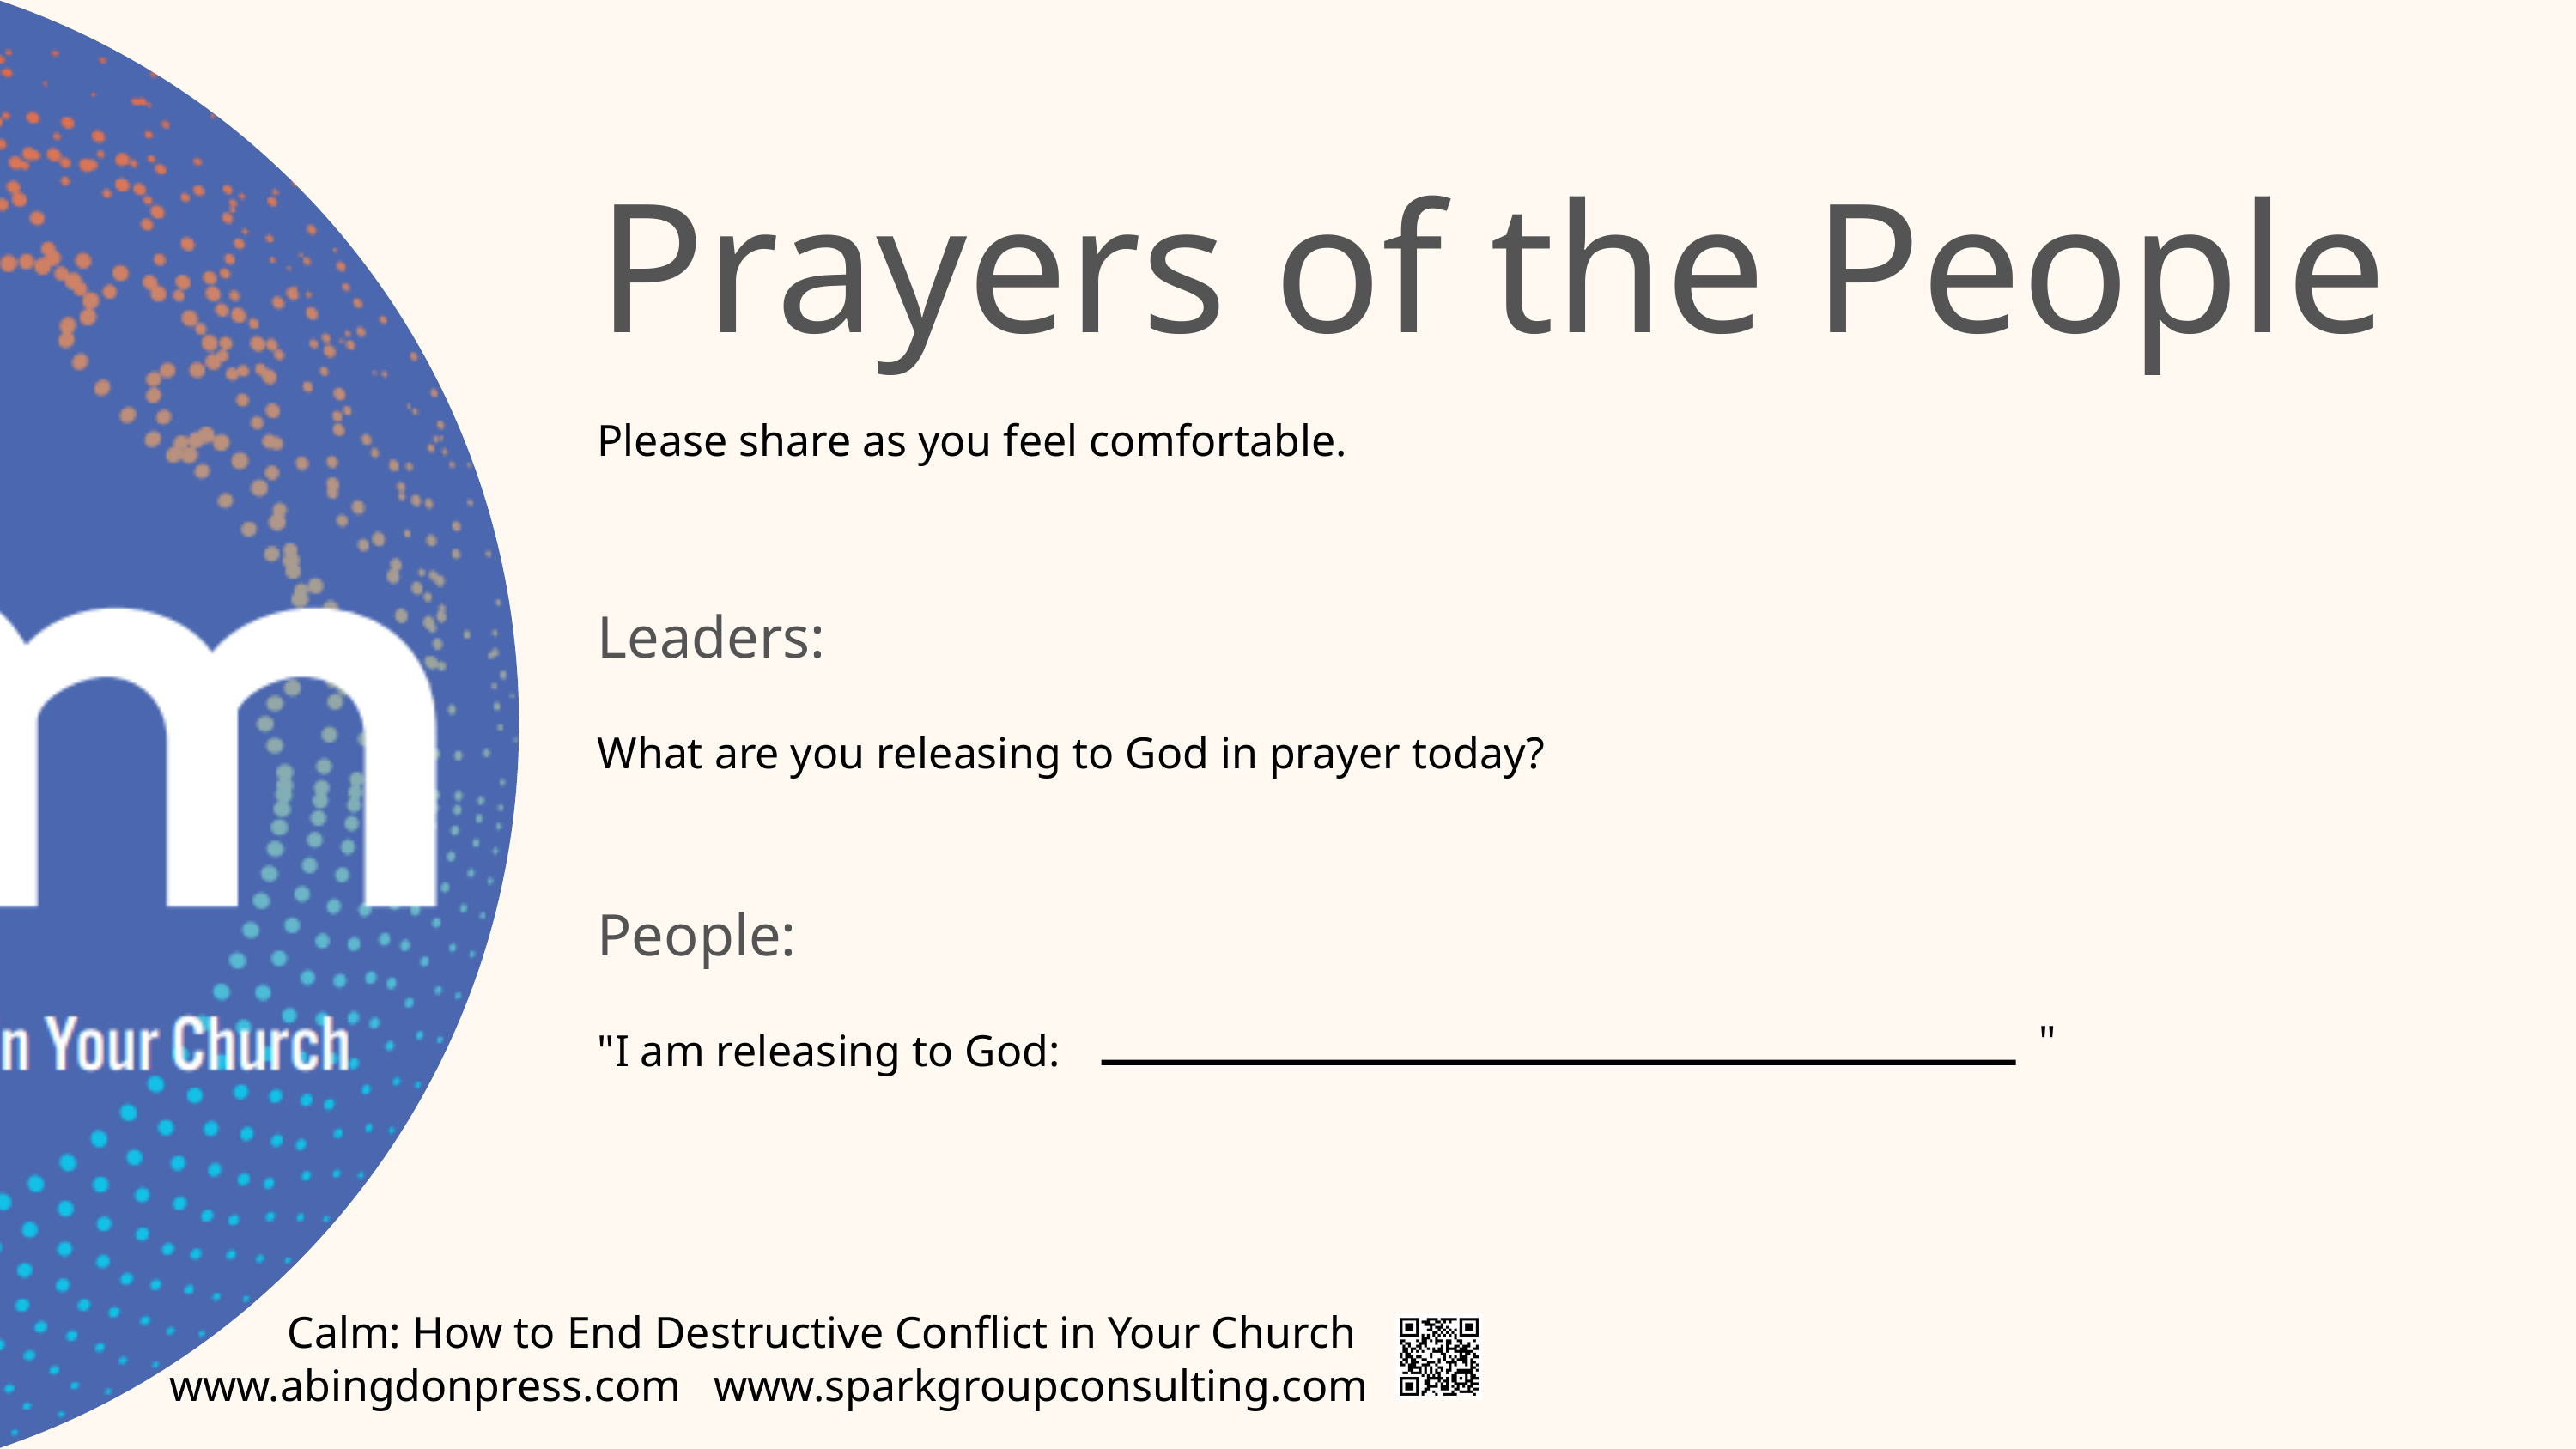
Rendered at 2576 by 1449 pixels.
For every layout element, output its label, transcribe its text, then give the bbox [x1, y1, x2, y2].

text_box "I am releasing to God: [597, 1015, 2432, 1076]
text_box www.sparkgroupconsulting.com [714, 1357, 1418, 1410]
text_box Please share as you feel comfortable. [597, 404, 2039, 465]
text_box www.abingdonpress.com [524, 1357, 714, 1410]
text_box [1418, 1313, 1483, 1400]
text_box Prayers of the People [597, 118, 2522, 369]
text_box People: [597, 887, 1606, 967]
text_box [0, 0, 519, 1449]
text_box Calm: How to End Destructive Conflict in Your Church [524, 1296, 1475, 1357]
text_box " [2038, 1005, 2054, 1065]
text_box Leaders: [597, 589, 1606, 670]
text_box What are you releasing to God in prayer today? [597, 717, 2432, 778]
